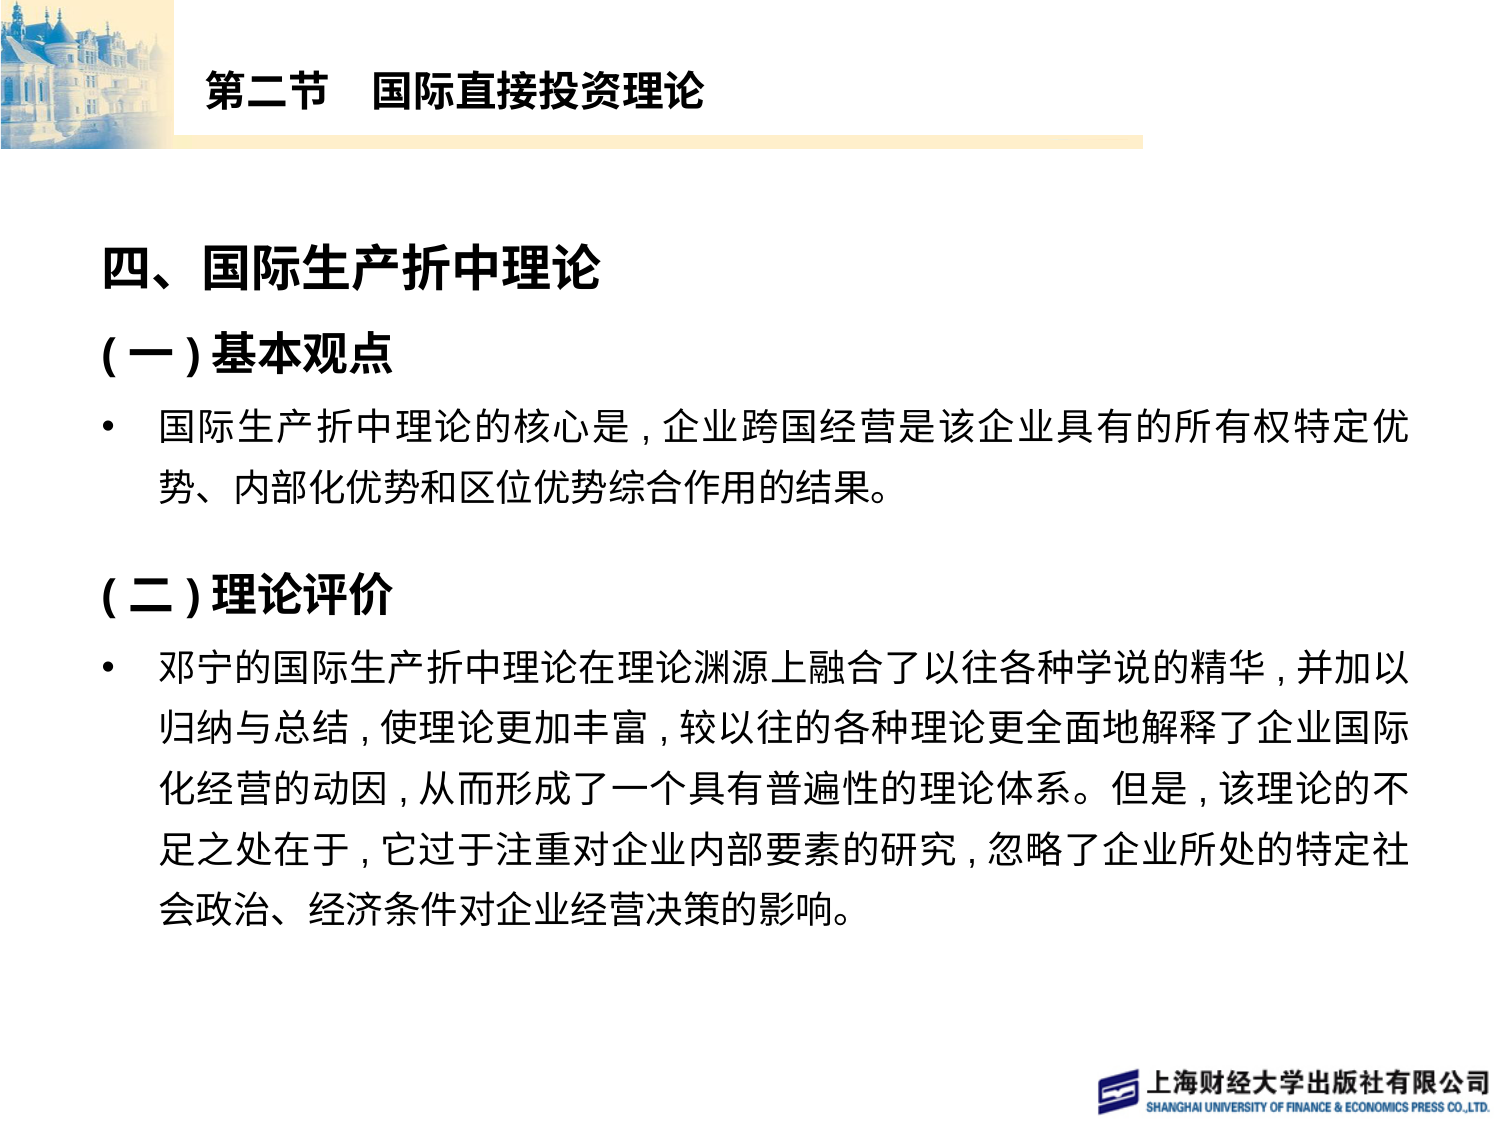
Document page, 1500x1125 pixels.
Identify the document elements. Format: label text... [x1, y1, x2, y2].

picture [0, 0, 1143, 149]
picture [1097, 1065, 1494, 1120]
list 四、国际生产折中理论 (一)基本观点 国际生产折中理论的核心是,企业跨国经营是该企业具有的所有权特定优势、内部化优势和区位优势综合作用的结果。 (二)理论评价 邓宁的国际生产折中理论在理论渊源上融合了以往各种学说的精华,并加以归纳与总结,使理论更加丰富,较以往的各种理论更全面地解释了企业国际化经营的动因,从而形成了一个具有普遍性的理论体系。但是,该理论的不足之处在于,它过于注重对企业内部要素的研究,忽略了企业所处的特定社会政治、经济条件对企业经营决策的影响。 [86, 207, 1425, 1071]
title 第二节 国际直接投资理论 [189, 36, 1262, 143]
